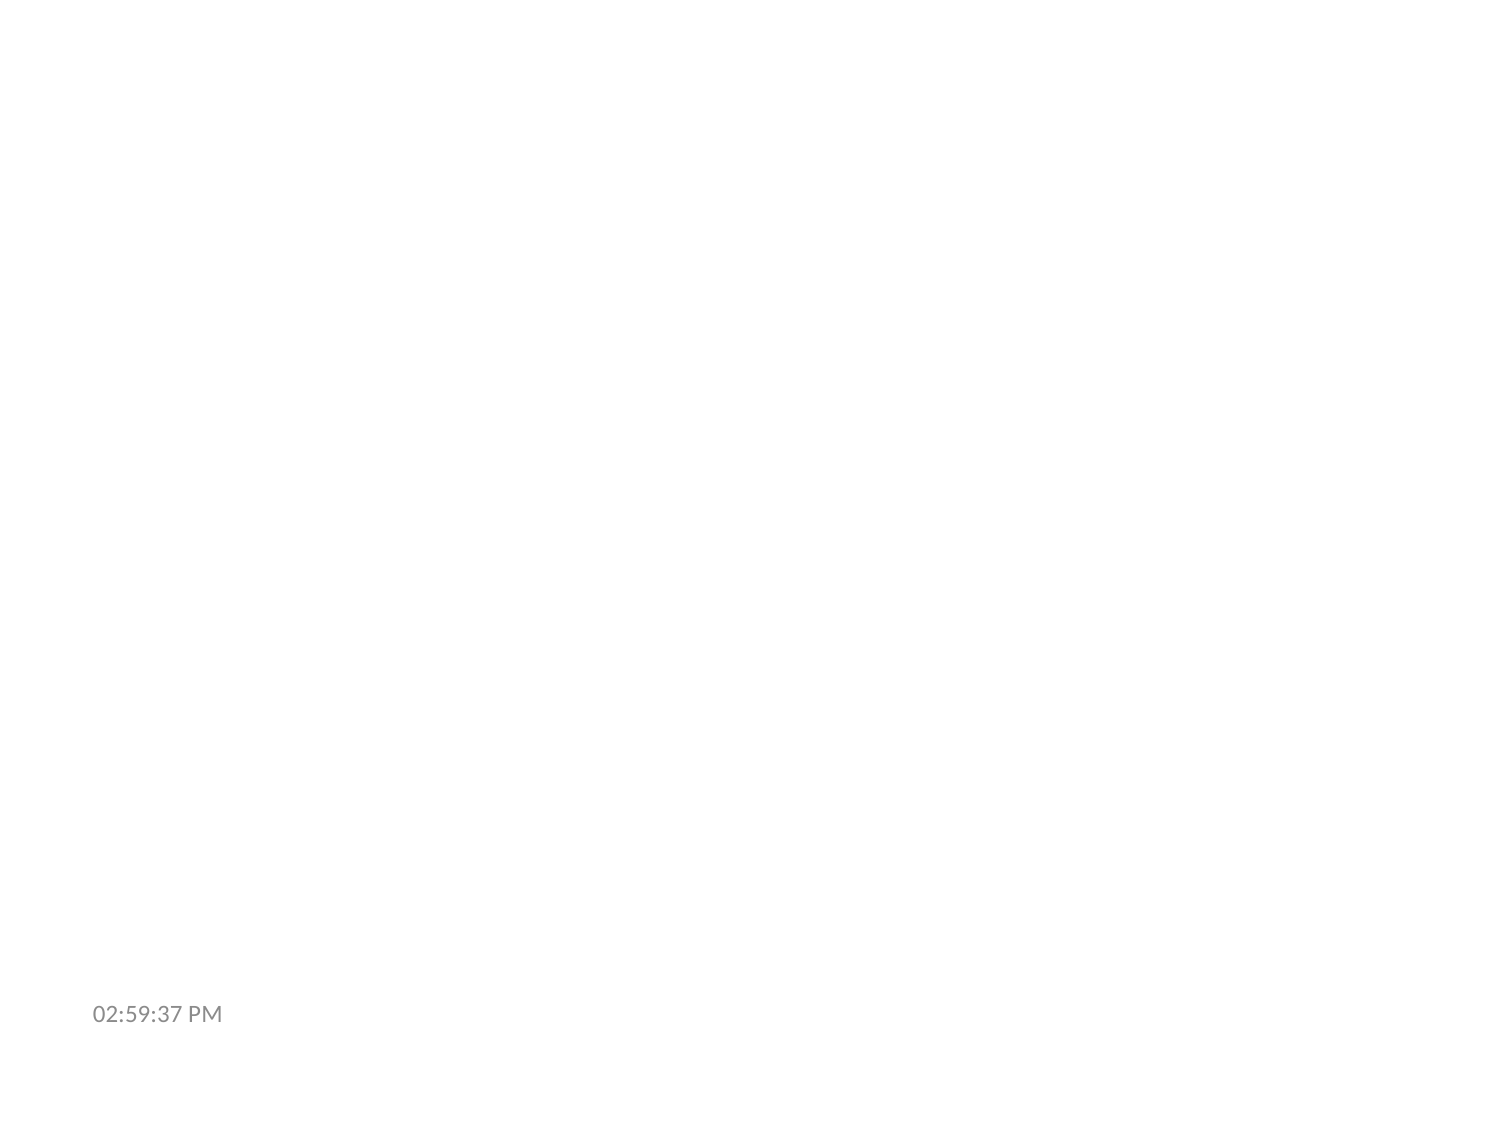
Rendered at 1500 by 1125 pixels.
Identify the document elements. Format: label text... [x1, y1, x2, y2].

text_box 3:35:09 PM [77, 982, 428, 1043]
